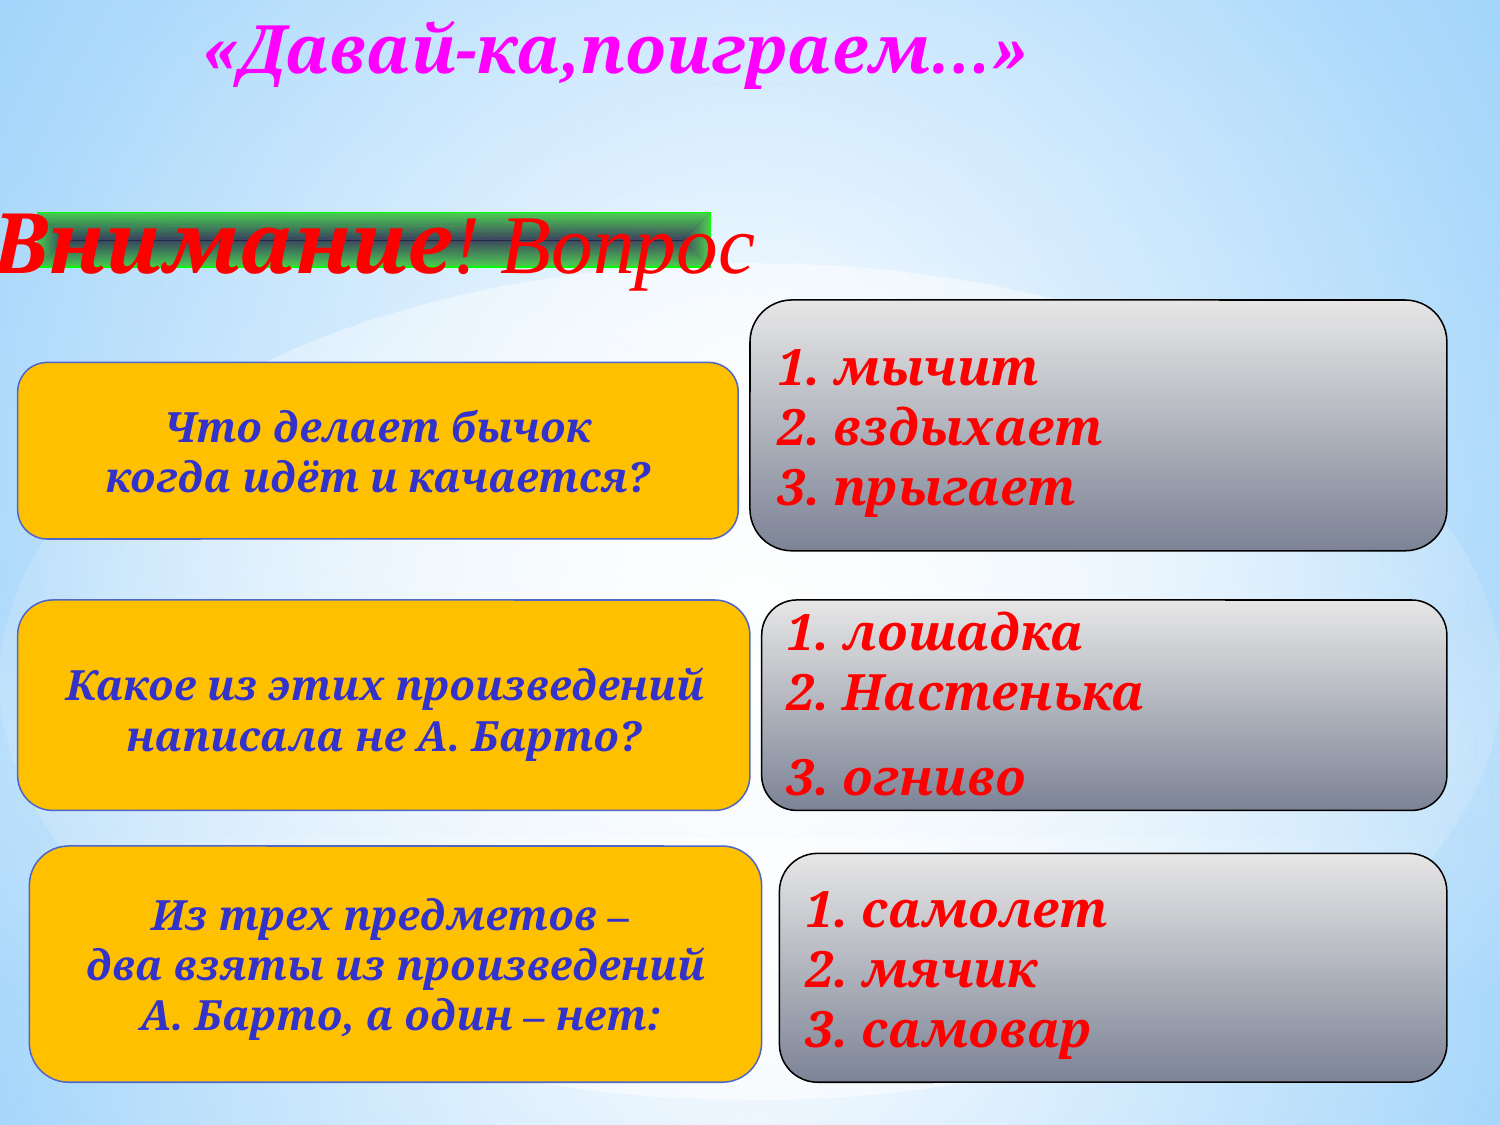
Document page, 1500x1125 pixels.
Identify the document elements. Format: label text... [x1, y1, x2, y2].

text_box Внимание! Вопрос [37, 212, 711, 268]
text_box «Давай-ка,поиграем…» [187, 0, 1425, 95]
text_box 1. лошадка 2. Настенька 3. огниво [761, 599, 1447, 811]
text_box [637, 19, 1500, 207]
text_box Какое из этих произведений написала не А. Барто? [17, 599, 750, 811]
text_box 1. самолет 2. мячик 3. самовар [779, 853, 1447, 1083]
text_box 1. мычит 2. вздыхает 3. прыгает [749, 299, 1447, 551]
text_box Что делает бычок когда идёт и качается? [17, 362, 739, 539]
text_box Из трех предметов – два взяты из произведений А. Барто, а один – нет: [29, 845, 762, 1083]
